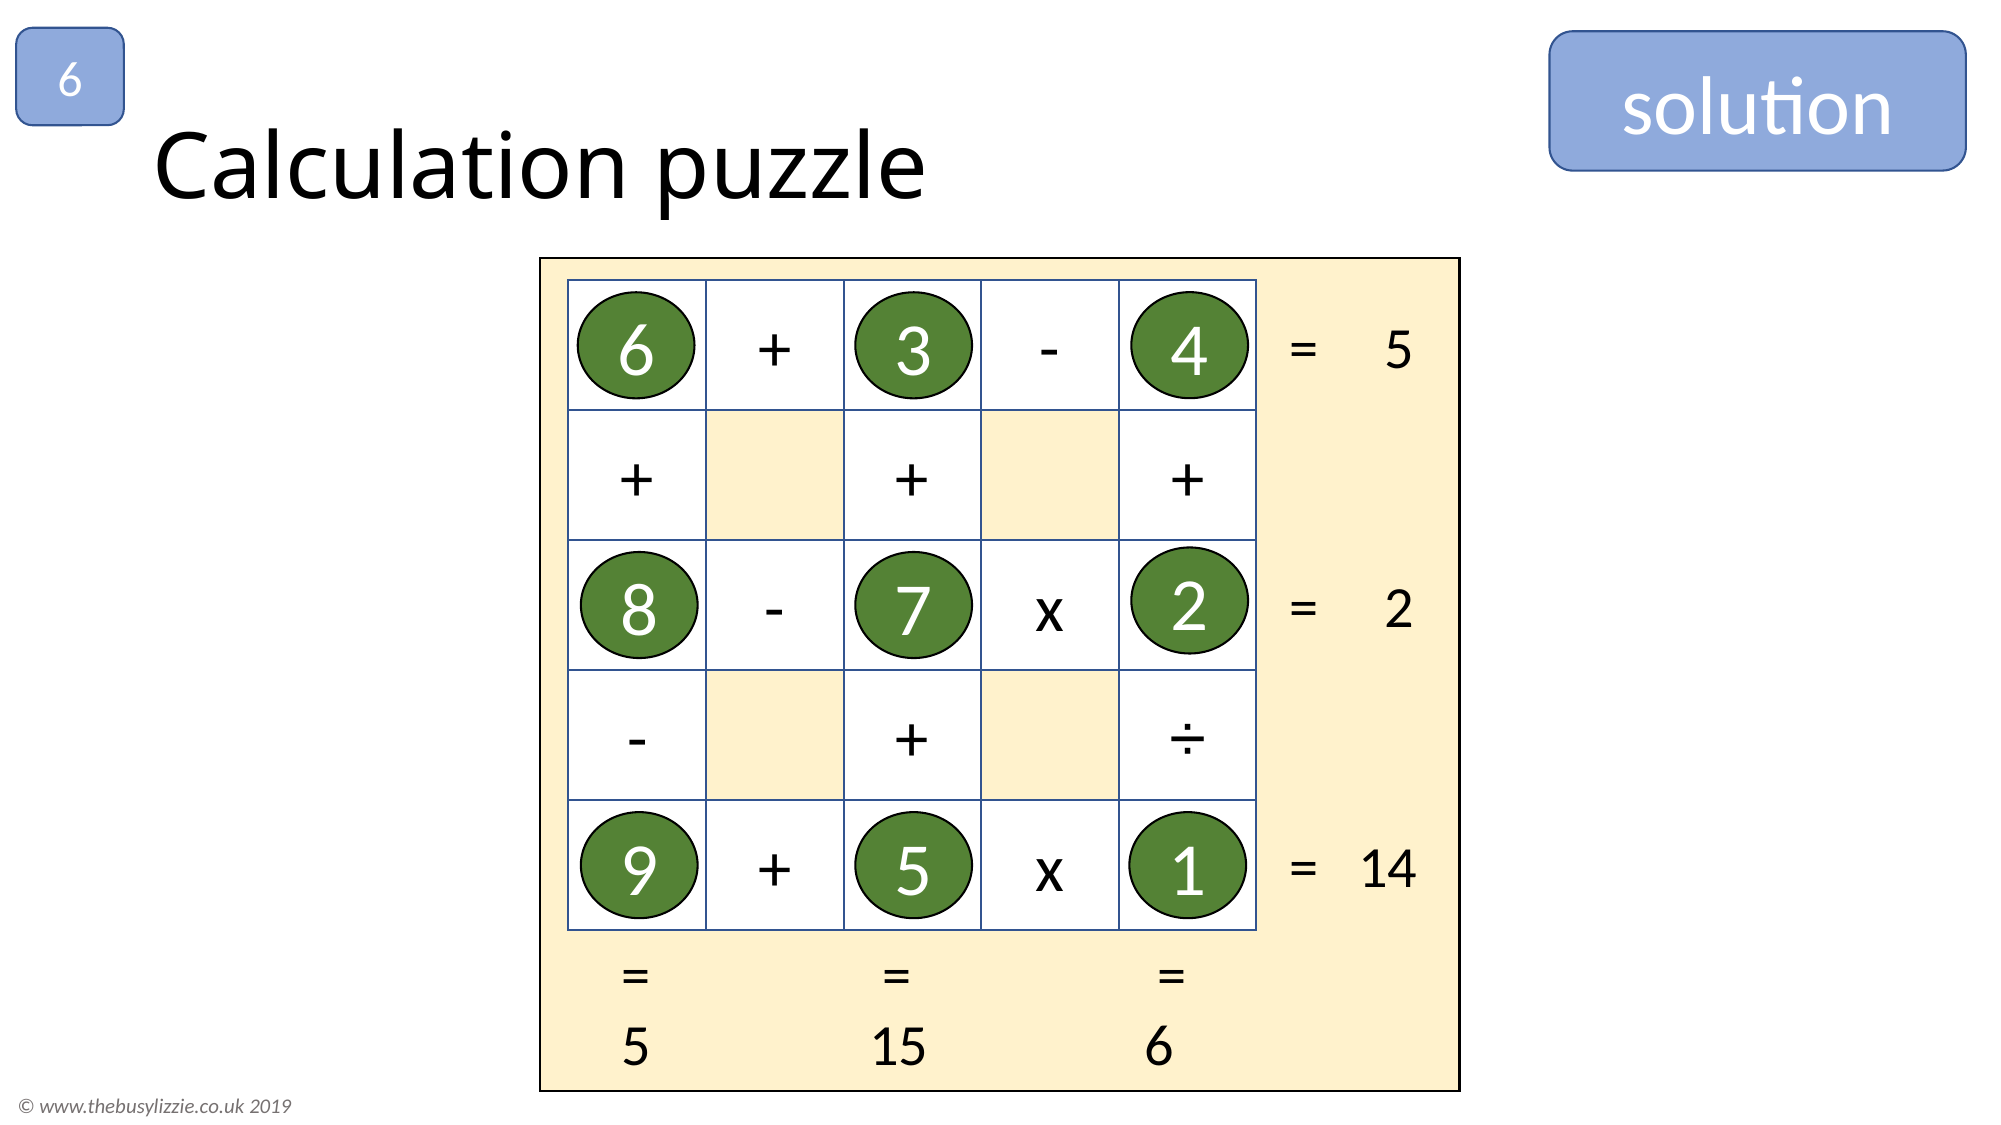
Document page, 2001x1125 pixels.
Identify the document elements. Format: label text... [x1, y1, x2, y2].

text_box solution [1548, 30, 1967, 172]
title Calculation puzzle [137, 59, 1863, 278]
text_box 6 [15, 26, 125, 127]
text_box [540, 258, 1460, 1092]
text_box © www.thebusylizzie.co.uk 2019 [2, 1085, 311, 1125]
